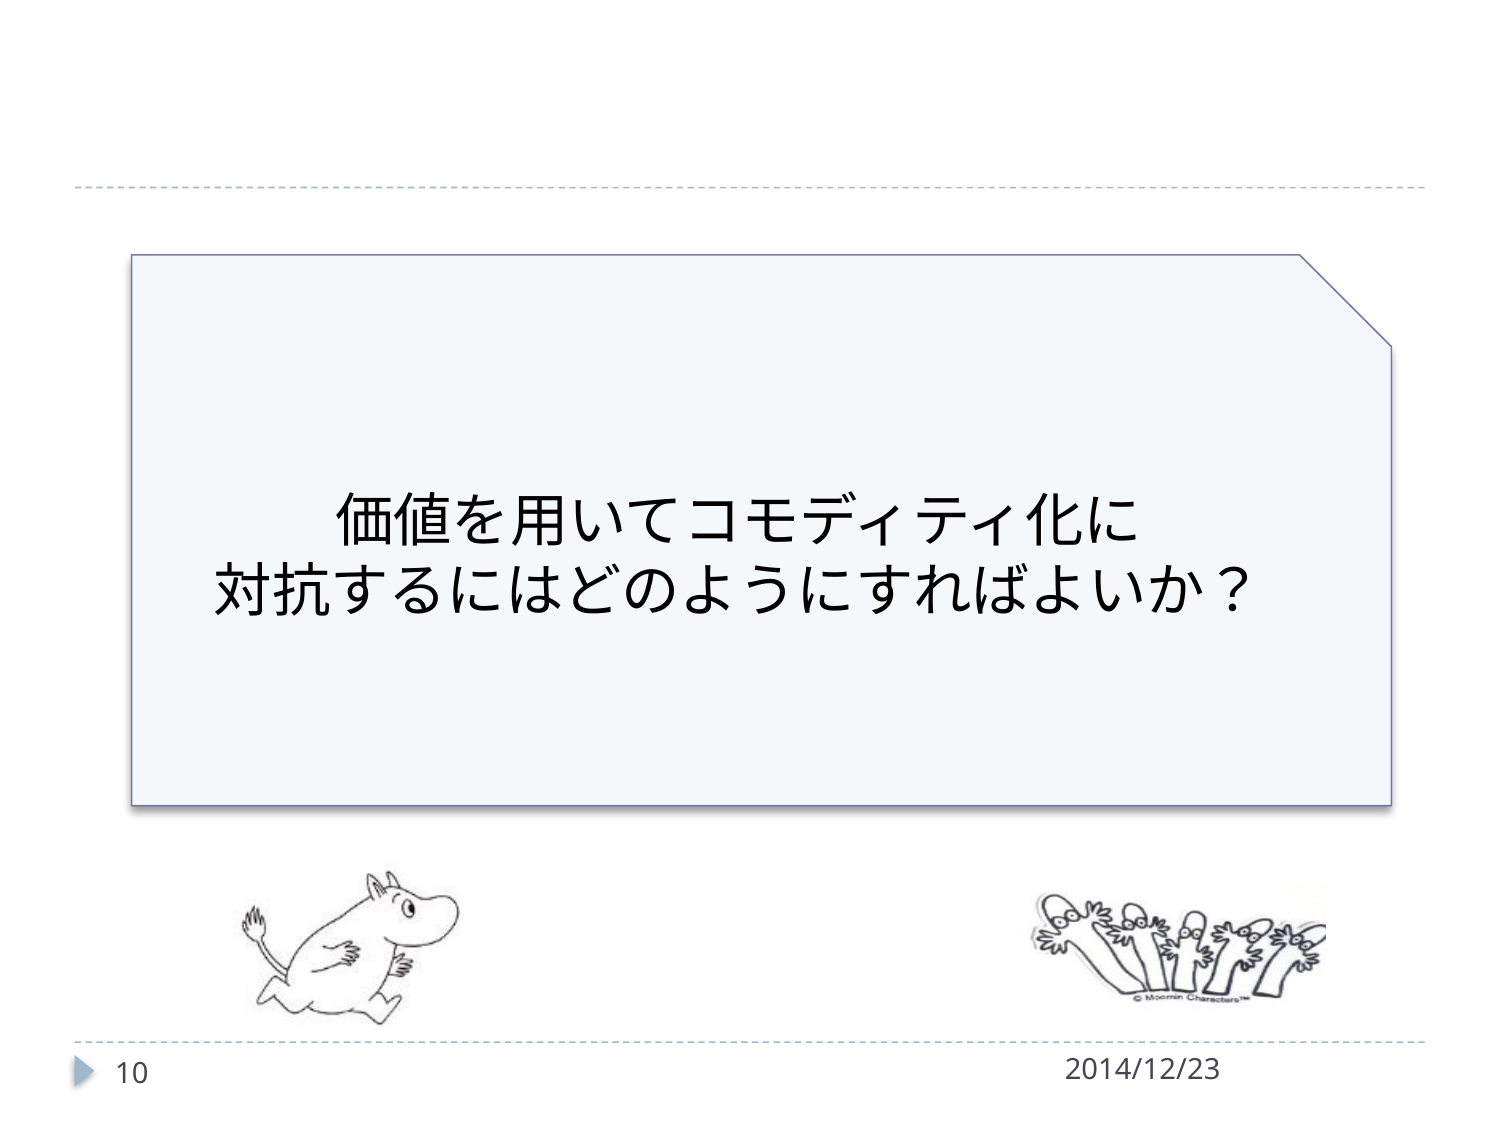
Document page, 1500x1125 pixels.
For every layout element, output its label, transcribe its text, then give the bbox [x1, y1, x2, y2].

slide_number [1050, 1042, 1426, 1103]
picture [233, 861, 465, 1031]
picture [1004, 835, 1327, 1031]
slide_number 10 [100, 1046, 426, 1107]
text_box 価値を用いてコモディティ化に 対抗するにはどのようにすればよいか？ [130, 254, 1393, 807]
